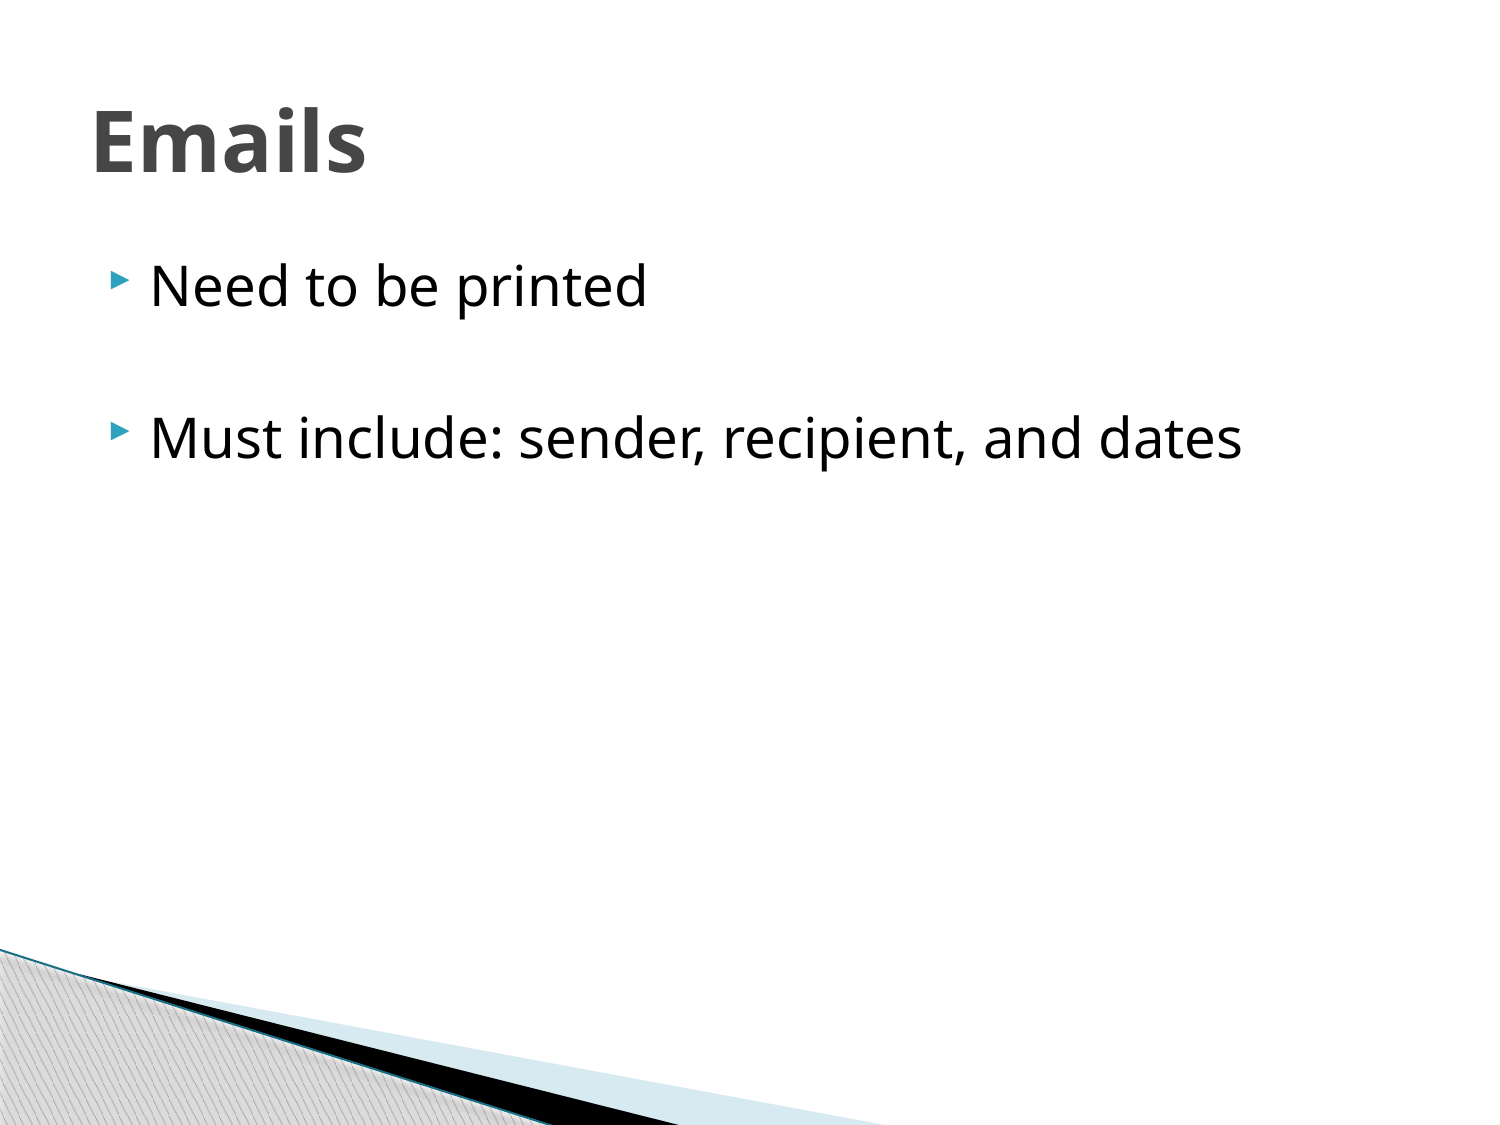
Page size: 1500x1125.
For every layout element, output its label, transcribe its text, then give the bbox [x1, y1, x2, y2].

title Emails [75, 45, 1425, 233]
list Need to be printed Must include: sender, recipient, and dates [75, 243, 1425, 986]
